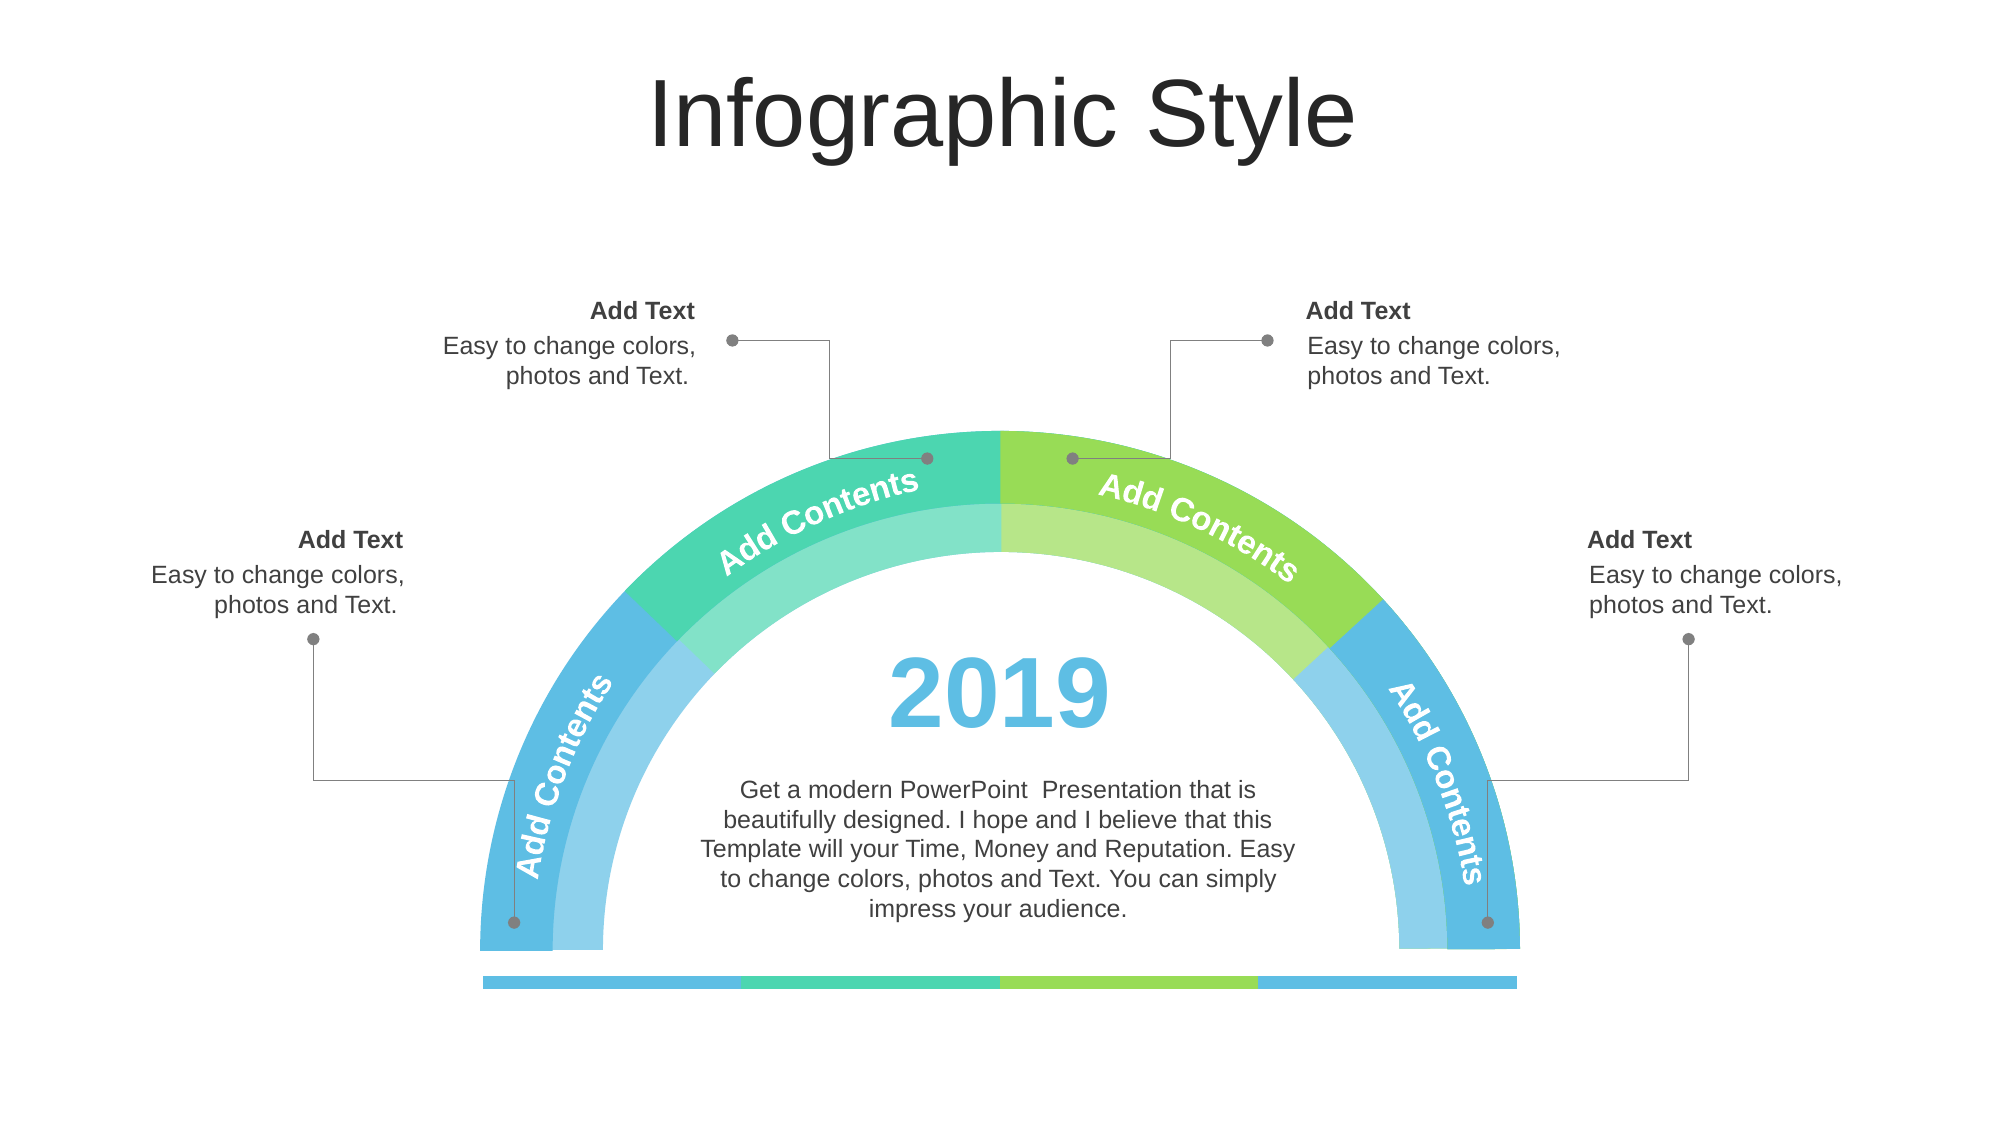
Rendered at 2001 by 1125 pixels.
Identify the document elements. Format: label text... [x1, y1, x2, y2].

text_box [480, 430, 1520, 1125]
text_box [1290, 286, 1585, 399]
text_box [1072, 340, 1268, 459]
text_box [1446, 680, 1730, 882]
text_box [417, 286, 712, 399]
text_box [271, 680, 556, 882]
list Infographic Style [53, 55, 1952, 175]
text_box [1572, 515, 1866, 628]
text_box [482, 975, 1518, 990]
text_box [125, 515, 420, 628]
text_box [732, 340, 928, 459]
